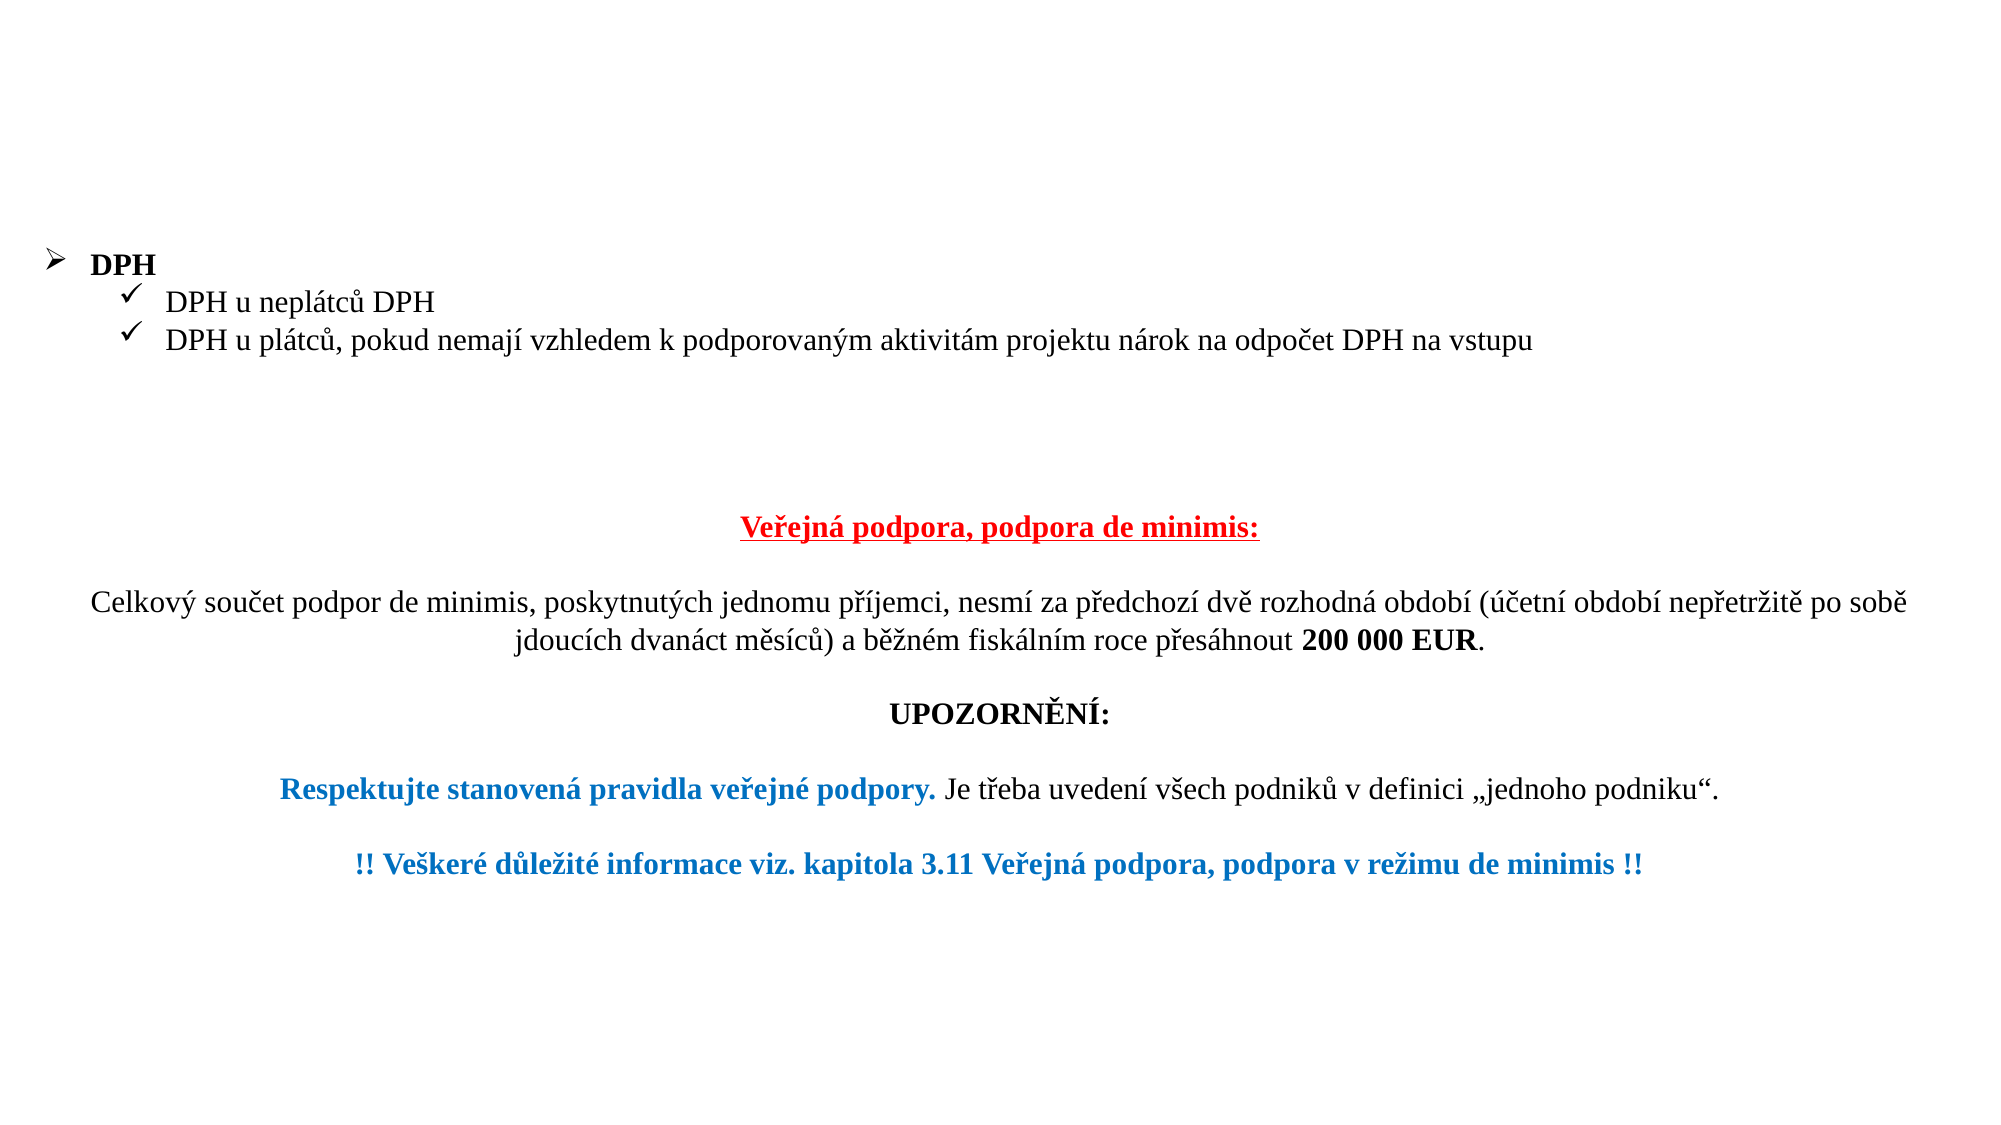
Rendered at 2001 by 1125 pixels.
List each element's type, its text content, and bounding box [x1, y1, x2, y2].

text_box DPH DPH u neplátců DPH DPH u plátců, pokud nemají vzhledem k podporovaným aktivitám projektu nárok na odpočet DPH na vstupu Veřejná podpora, podpora de minimis: Celkový součet podpor de minimis, poskytnutých jednomu příjemci, nesmí za předchozí dvě rozhodná období (účetní období nepřetržitě po sobě jdoucích dvanáct měsíců) a běžném fiskálním roce přesáhnout 200 000 EUR. UPOZORNĚNÍ: Respektujte stanovená pravidla veřejné podpory. Je třeba uvedení všech podniků v definici „jednoho podniku“. !! Veškeré důležité informace viz. kapitola 3.11 Veřejná podpora, podpora v režimu de minimis !! [28, 236, 1972, 889]
